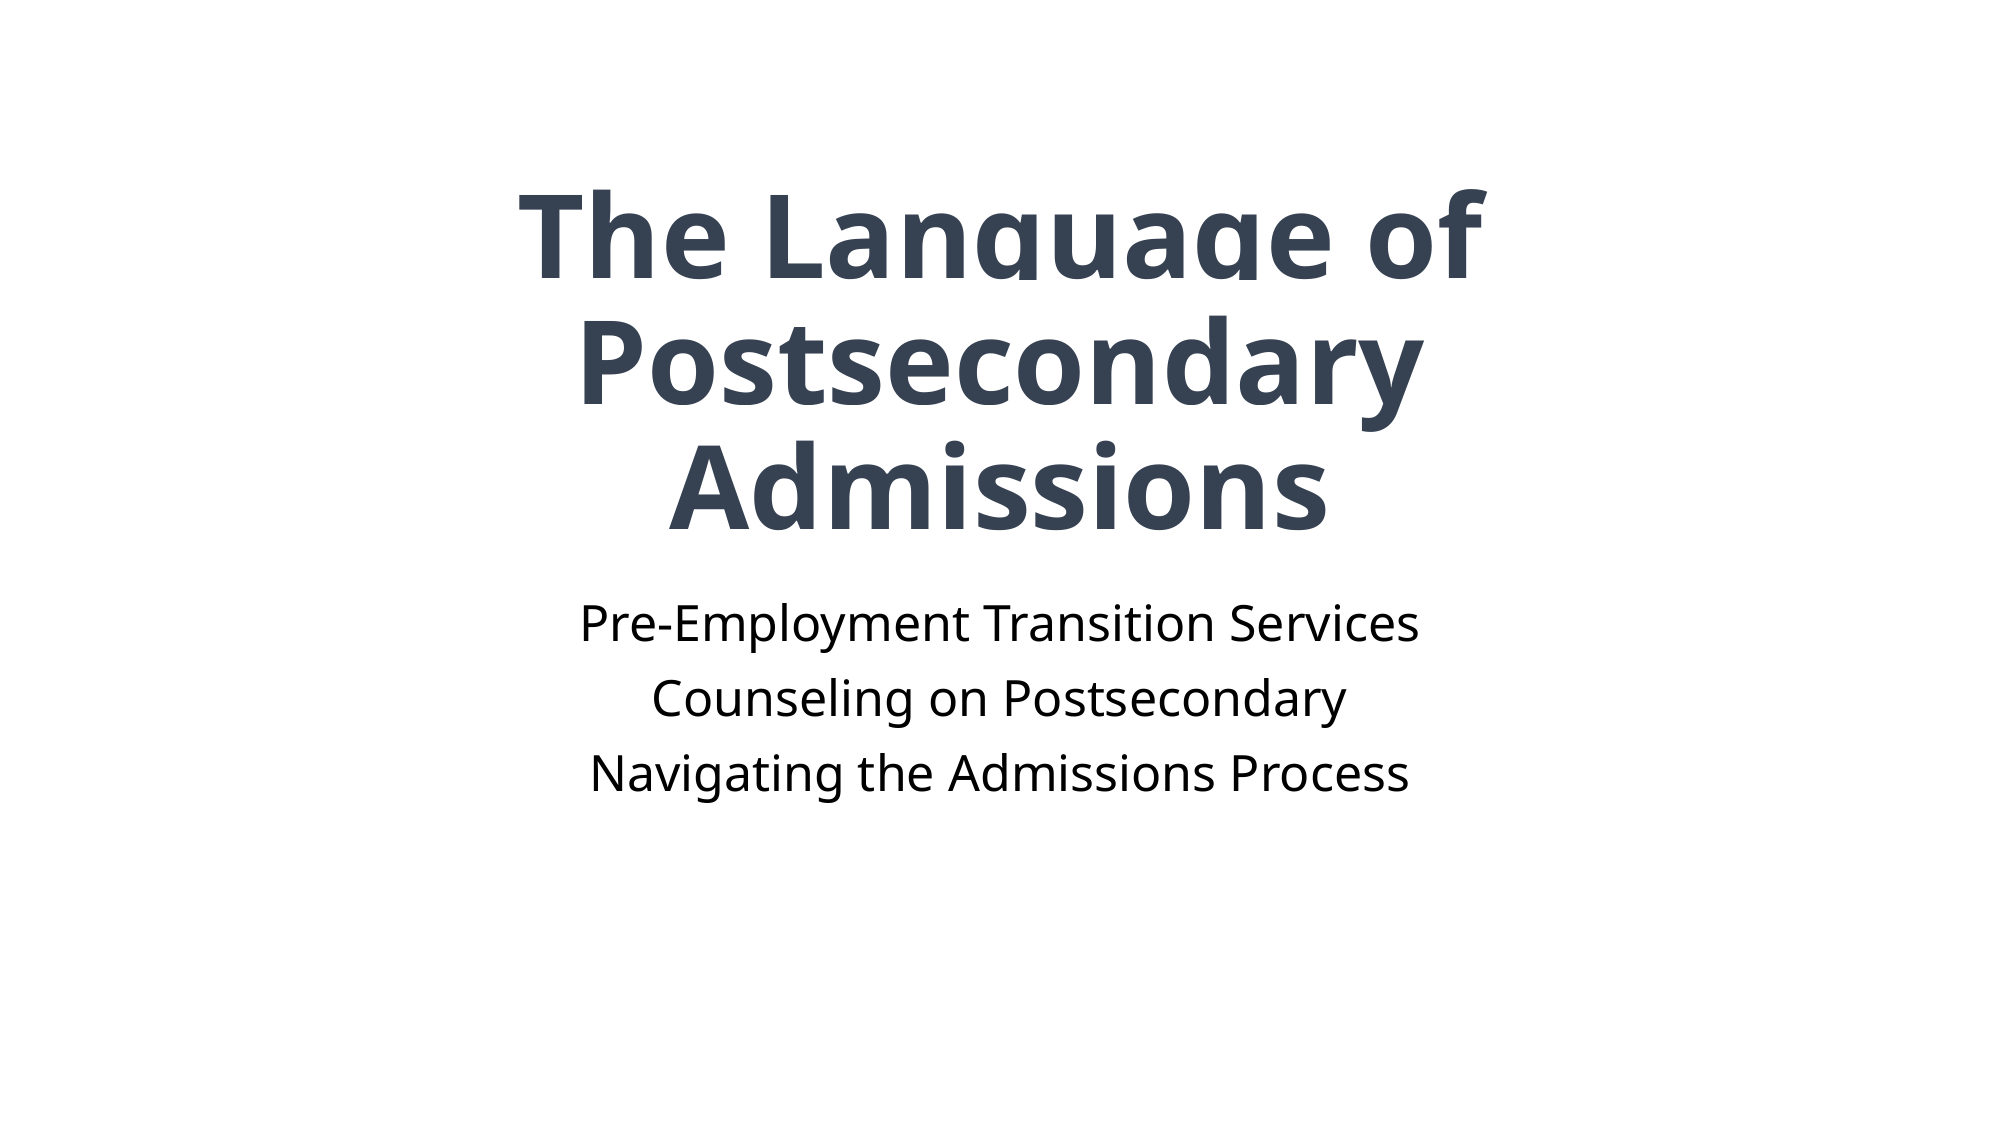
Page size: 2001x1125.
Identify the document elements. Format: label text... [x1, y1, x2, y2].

title The Language of Postsecondary Admissions [249, 170, 1750, 563]
subtitle Pre-Employment Transition Services Counseling on Postsecondary Navigating the Admissions Process [249, 590, 1750, 863]
